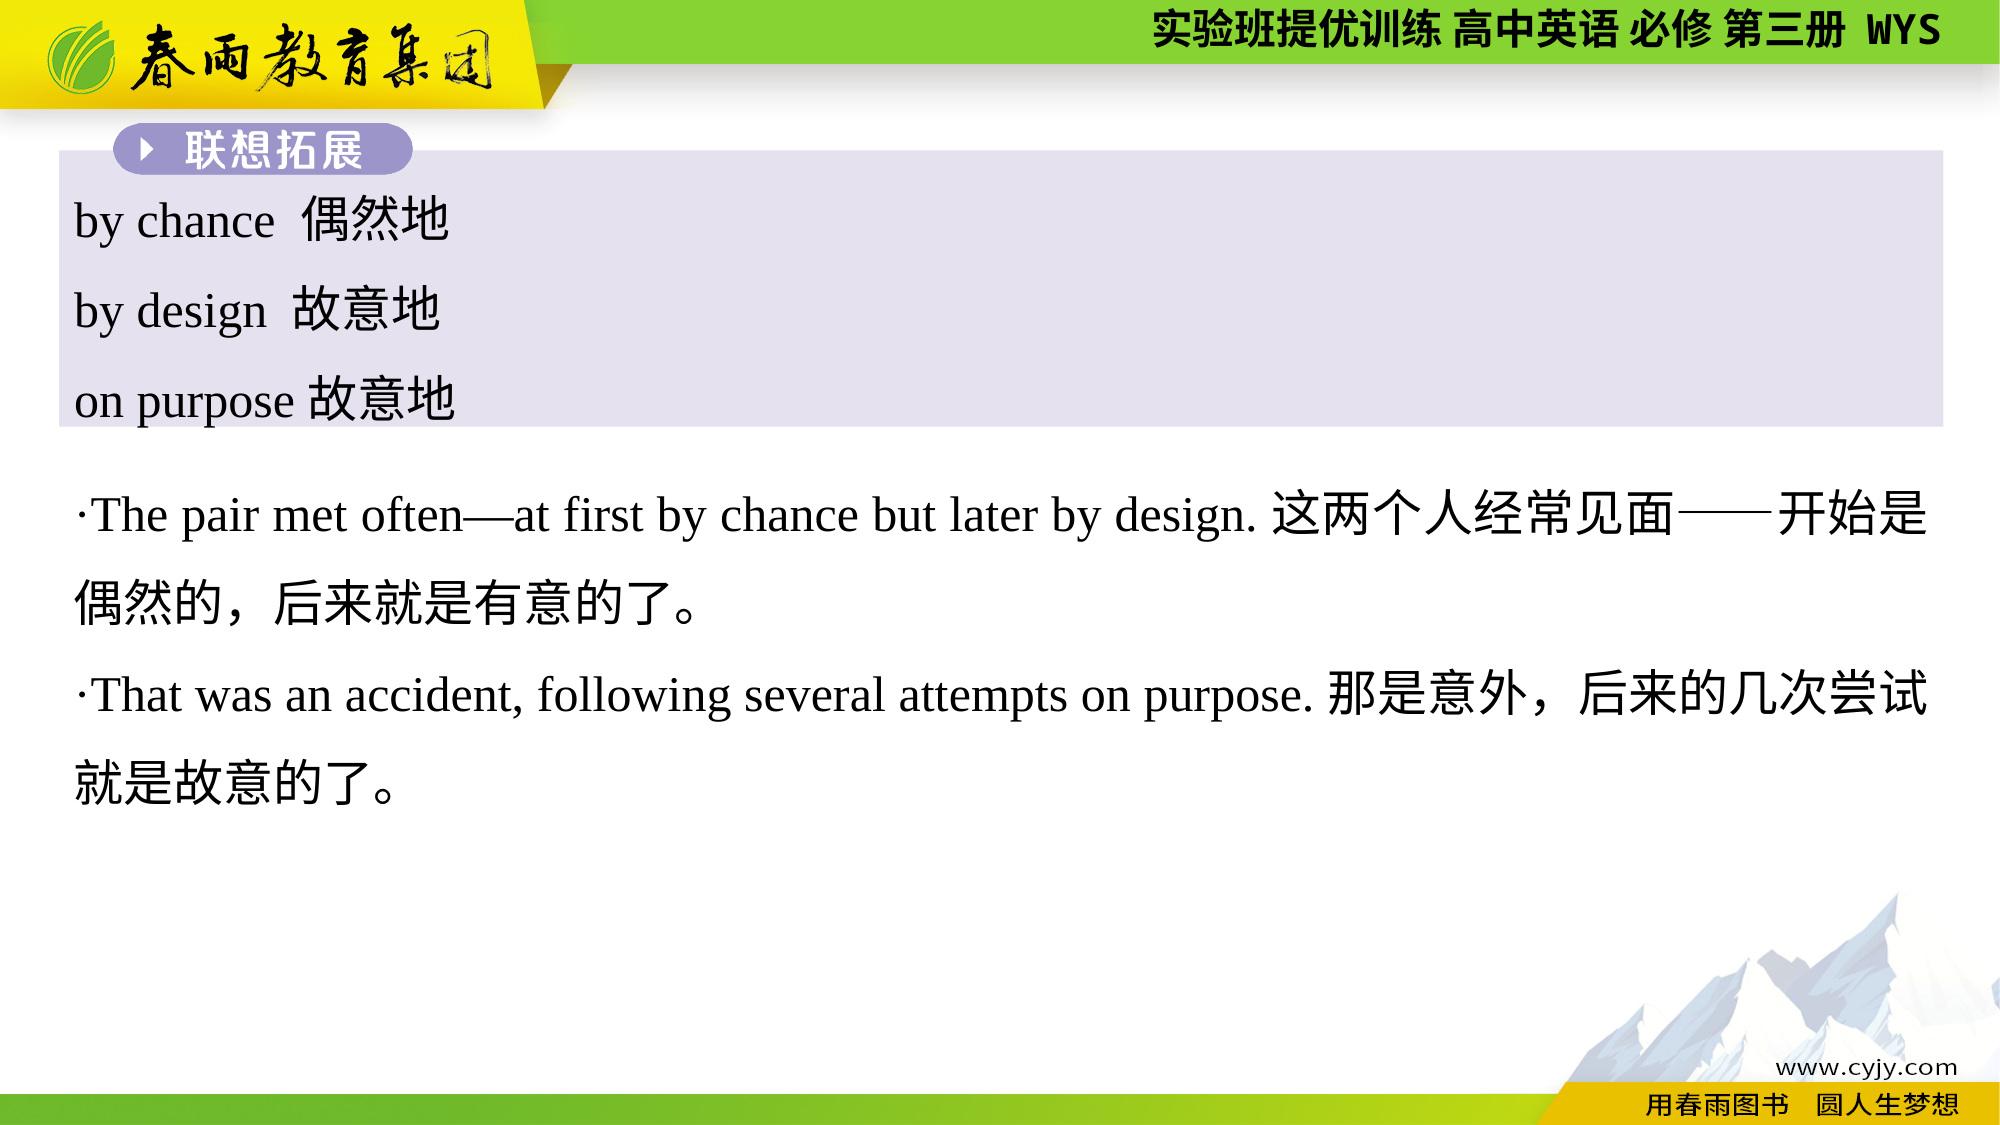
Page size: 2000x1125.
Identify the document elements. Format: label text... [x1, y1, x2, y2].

picture [0, 0, 2000, 1125]
text_box ·The pair met often—at first by chance but later by design.这两个人经常见面——开始是偶然的，后来就是有意的了。 ·That was an accident, following several attempts on purpose.那是意外，后来的几次尝试就是故意的了。 [59, 444, 1944, 820]
list by chance 偶然地 by design 故意地 on purpose故意地 [59, 150, 1944, 427]
